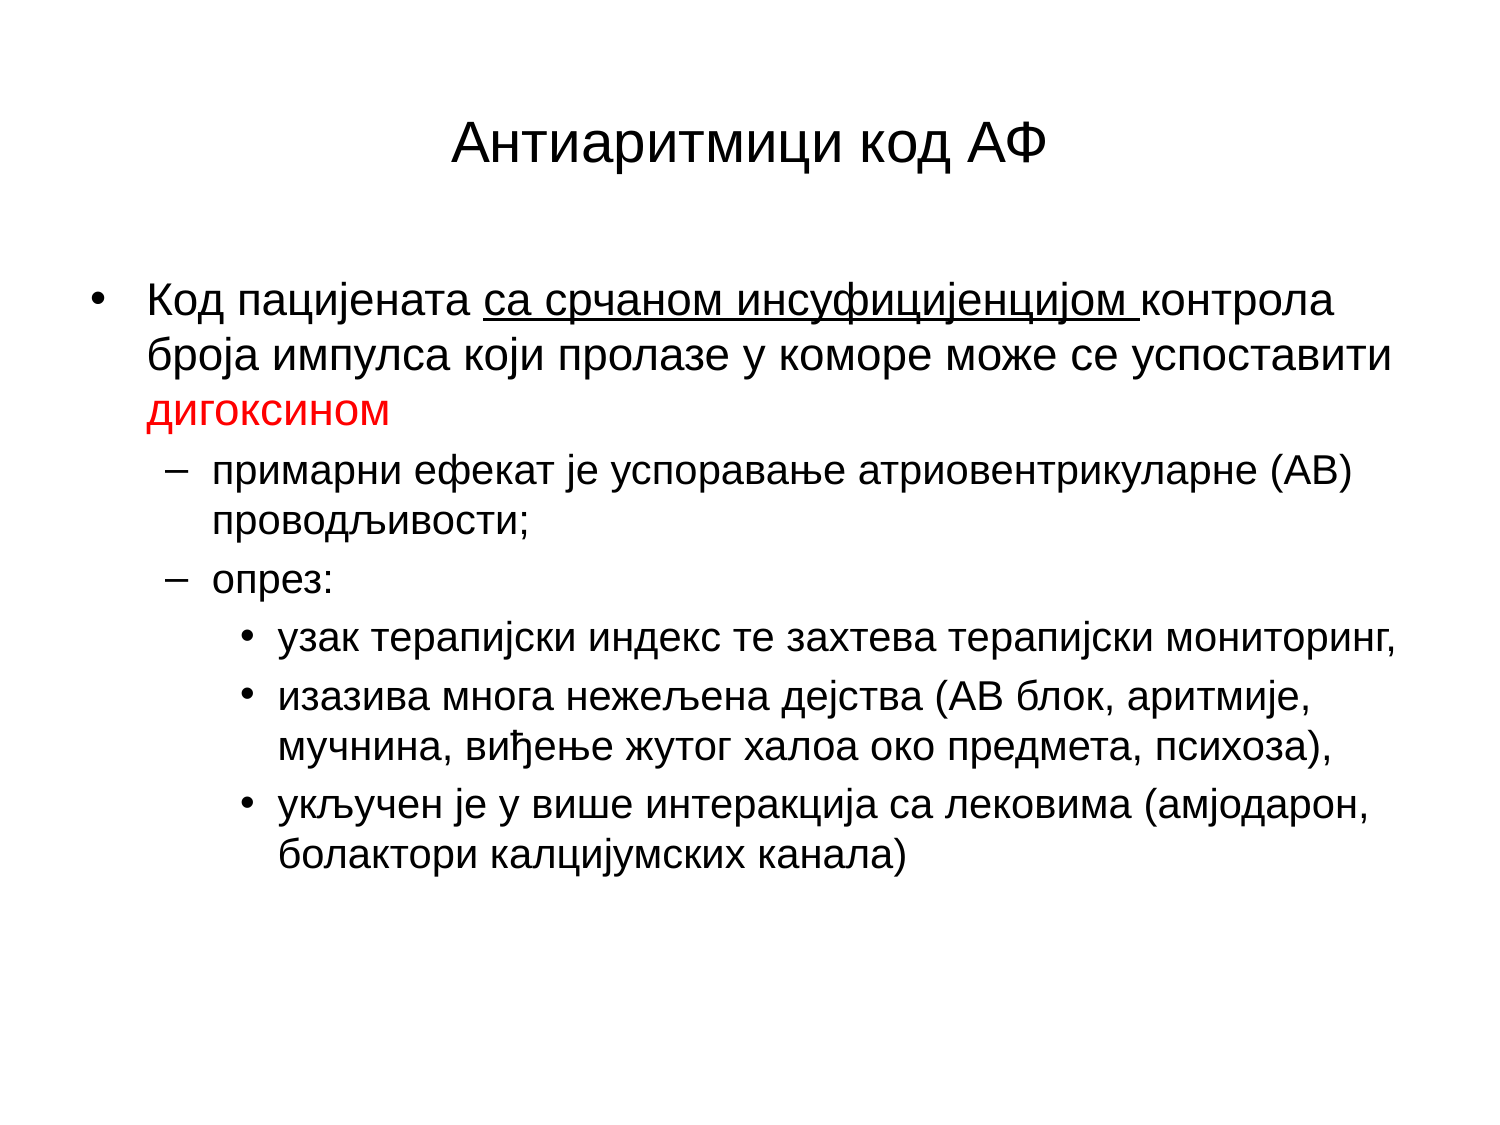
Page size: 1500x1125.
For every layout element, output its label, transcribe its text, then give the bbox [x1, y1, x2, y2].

title Антиаритмици код АФ [75, 45, 1425, 233]
list Код пацијената са срчаном инсуфицијенцијом контрола броја импулса који пролазе у коморе може се успоставити дигоксином примарни ефекат је успоравање атриовентрикуларне (АВ) проводљивости; опрез: узак терапијски индекс те захтева терапијски мониторинг, изазива многа нежељена дејства (АВ блок, аритмије, мучнина, виђење жутог халоа око предмета, психоза), укључен је у више интеракција са лековима (амјодарон, болактори калцијумских канала) [75, 262, 1425, 1005]
